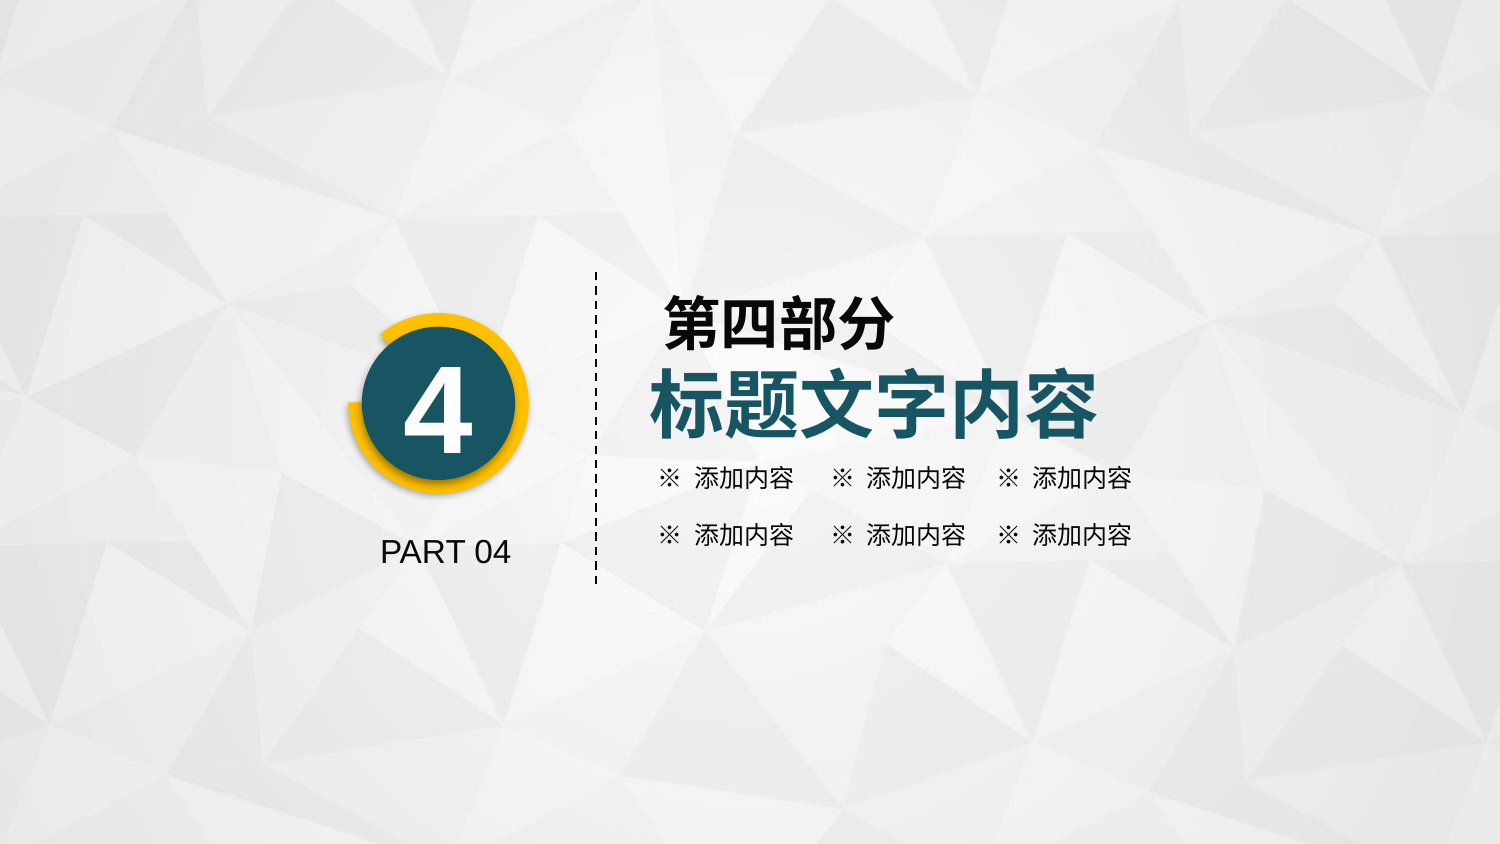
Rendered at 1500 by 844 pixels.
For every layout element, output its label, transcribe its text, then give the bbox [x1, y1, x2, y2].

text_box ※ 添加内容 [986, 457, 1155, 498]
text_box 第四部分 标题文字内容 [634, 280, 1114, 455]
text_box ※ 添加内容 [986, 514, 1148, 555]
text_box ※ 添加内容 [820, 457, 982, 498]
text_box ※ 添加内容 [647, 514, 810, 555]
text_box ※ 添加内容 [820, 514, 982, 555]
text_box PART 04 [380, 529, 529, 570]
text_box ※ 添加内容 [647, 457, 817, 498]
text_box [347, 312, 529, 494]
picture [0, 0, 1500, 844]
